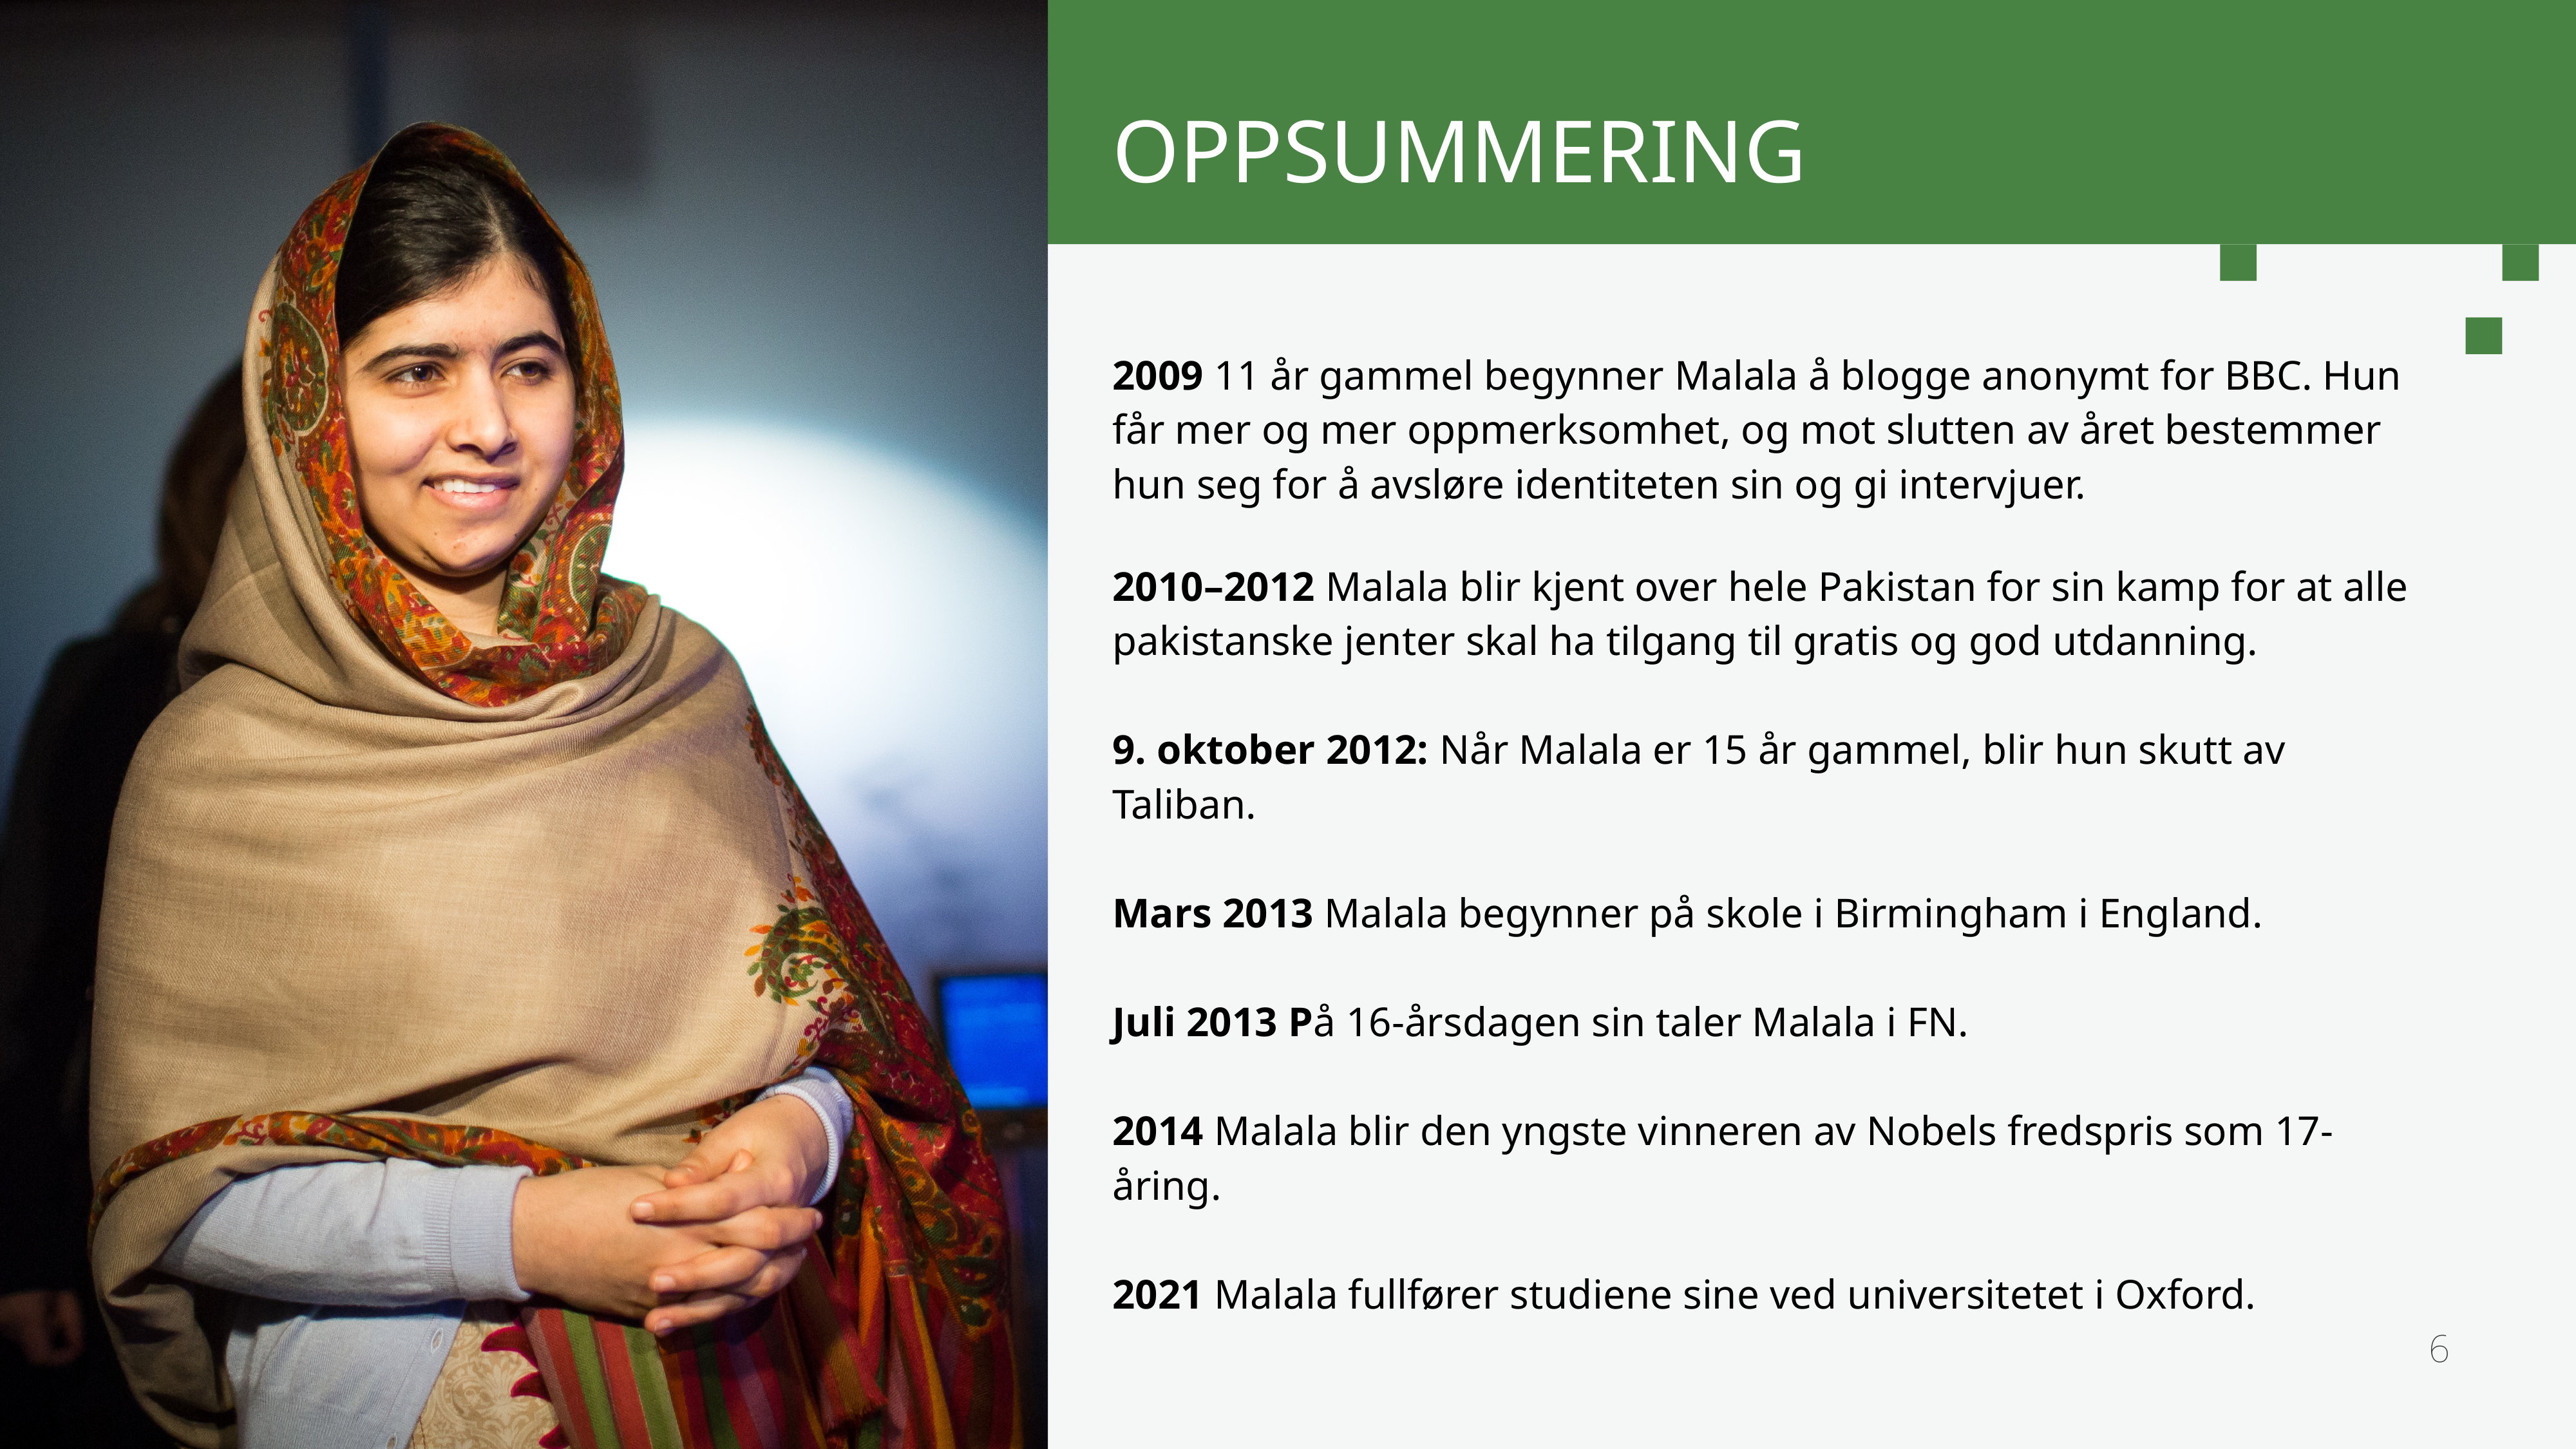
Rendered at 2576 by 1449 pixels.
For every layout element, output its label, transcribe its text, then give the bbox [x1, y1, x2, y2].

title OPPSUMMERING [1086, 82, 2340, 245]
list 2009 11 år gammel begynner Malala å blogge anonymt for BBC. Hun får mer og mer oppmerksomhet, og mot slutten av året bestemmer hun seg for å avsløre identiteten sin og gi intervjuer. 2010–2012 Malala blir kjent over hele Pakistan for sin kamp for at alle pakistanske jenter skal ha tilgang til gratis og god utdanning. 9. oktober 2012: Når Malala er 15 år gammel, blir hun skutt av Taliban. Mars 2013 Malala begynner på skole i Birmingham i England. Juli 2013 På 16-årsdagen sin taler Malala i FN. 2014 Malala blir den yngste vinneren av Nobels fredspris som 17-åring. 2021 Malala fullfører studiene sine ved universitetet i Oxford. [1086, 316, 2441, 1401]
picture [0, 0, 1048, 1449]
slide_number 6 [2401, 1298, 2478, 1403]
